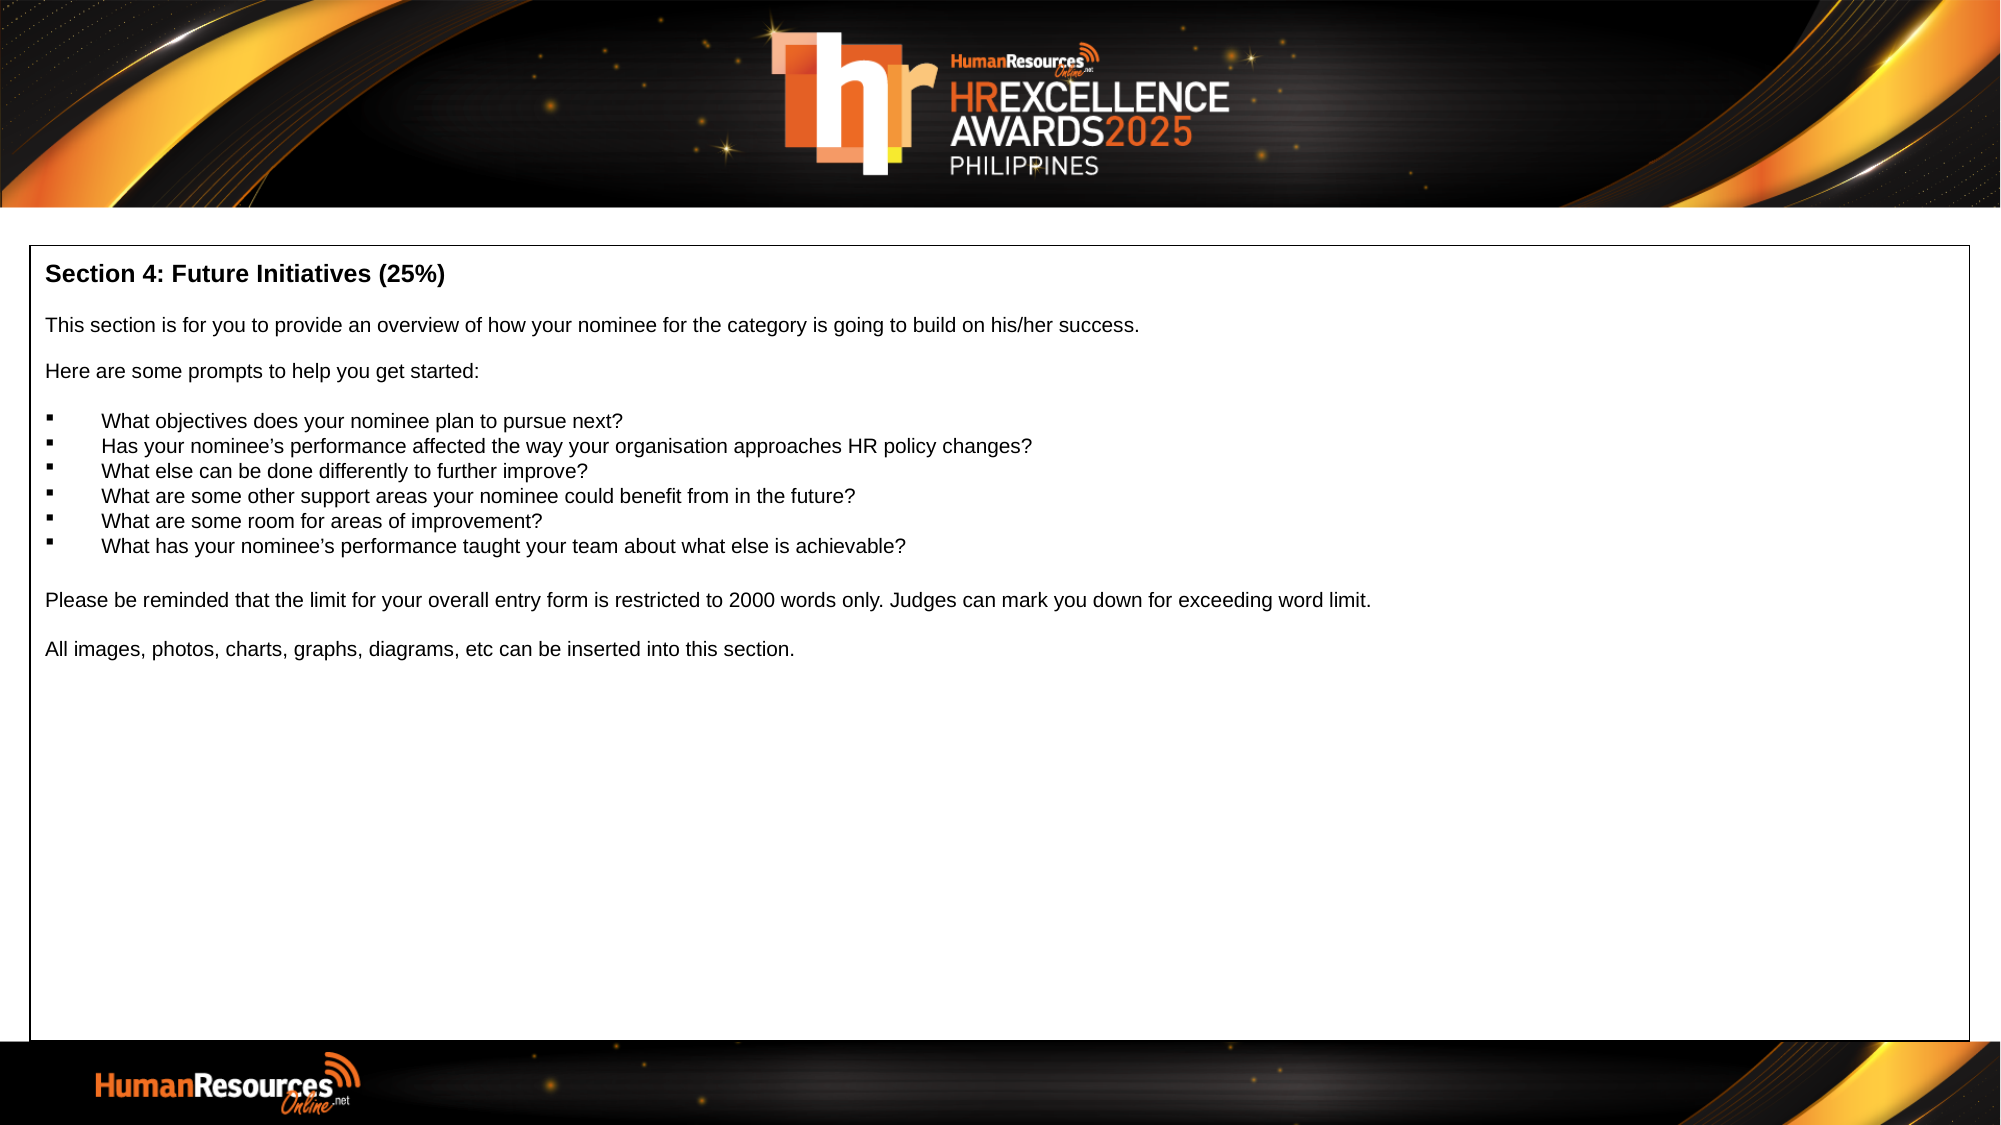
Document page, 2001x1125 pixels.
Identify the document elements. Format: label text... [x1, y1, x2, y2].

text_box Section 4: Future Initiatives (25%) This section is for you to provide an overview of how your nominee for the category is going to build on his/her success. Here are some prompts to help you get started: What objectives does your nominee plan to pursue next? Has your nominee’s performance affected the way your organisation approaches HR policy changes? What else can be done differently to further improve? What are some other support areas your nominee could benefit from in the future? What are some room for areas of improvement? What has your nominee’s performance taught your team about what else is achievable? Please be reminded that the limit for your overall entry form is restricted to 2000 words only. Judges can mark you down for exceeding word limit. All images, photos, charts, graphs, diagrams, etc can be inserted into this section. [30, 245, 1970, 1042]
picture [0, 0, 2001, 1125]
